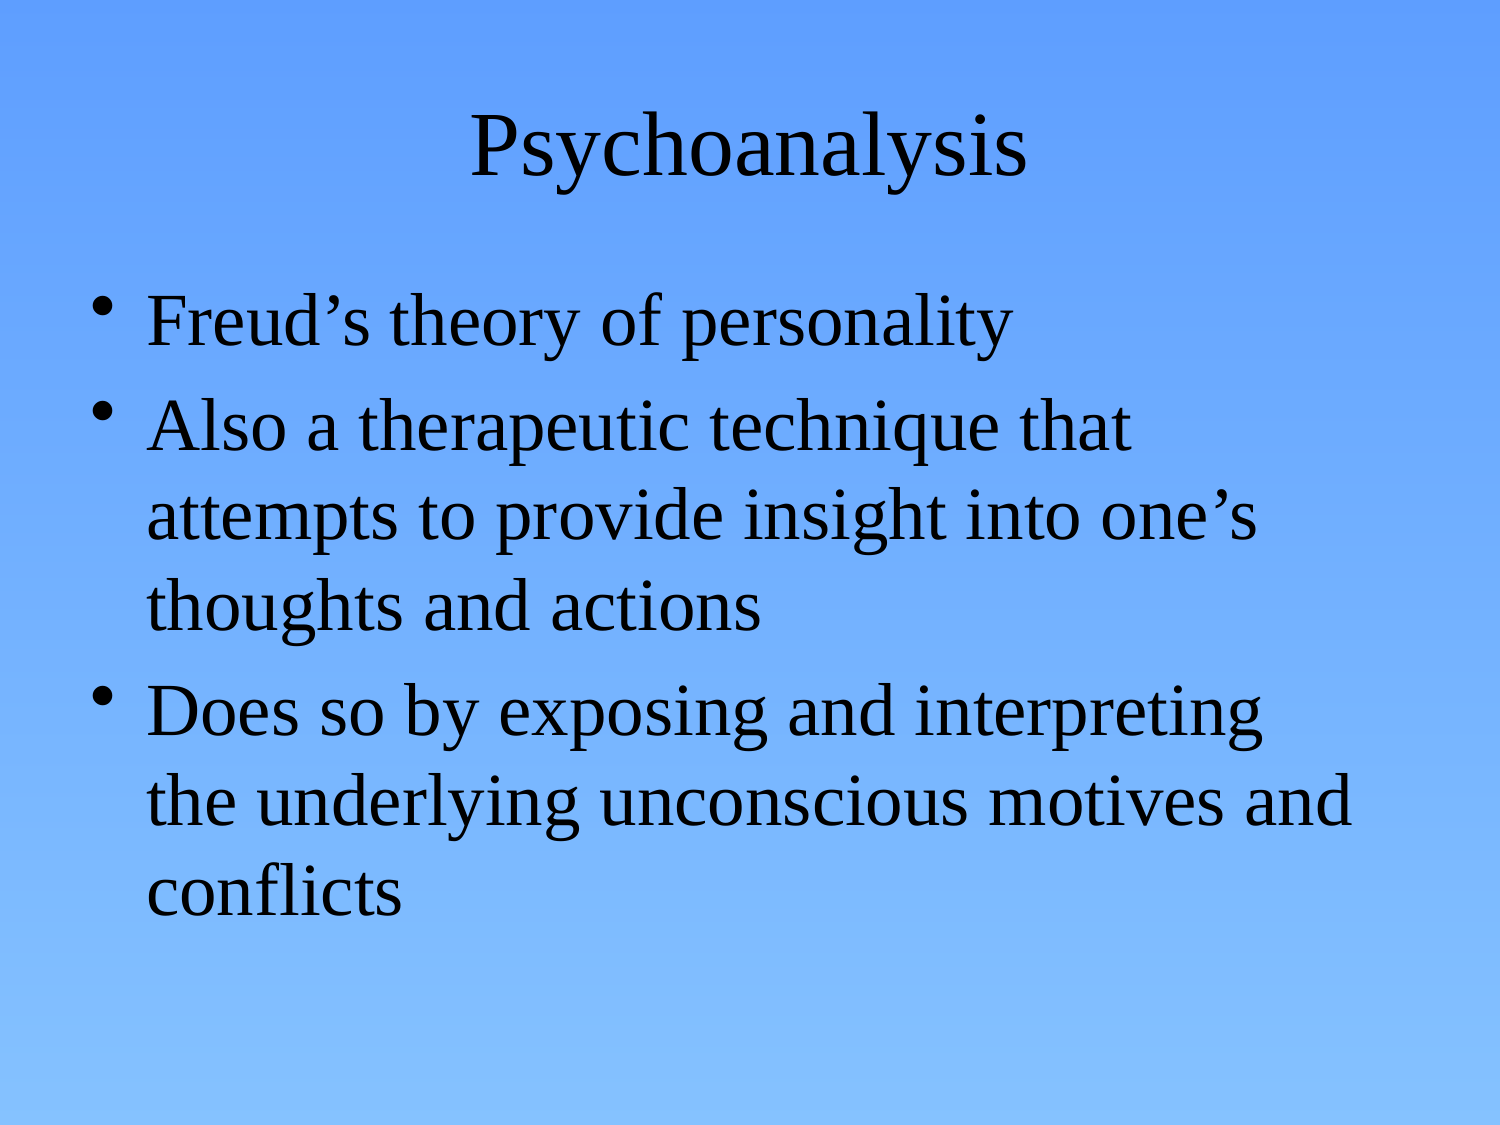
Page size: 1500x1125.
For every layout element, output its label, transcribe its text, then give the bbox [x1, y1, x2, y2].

list Freud’s theory of personality Also a therapeutic technique that attempts to provide insight into one’s thoughts and actions Does so by exposing and interpreting the underlying unconscious motives and conflicts [74, 262, 1388, 1006]
title Psychoanalysis [74, 44, 1426, 233]
